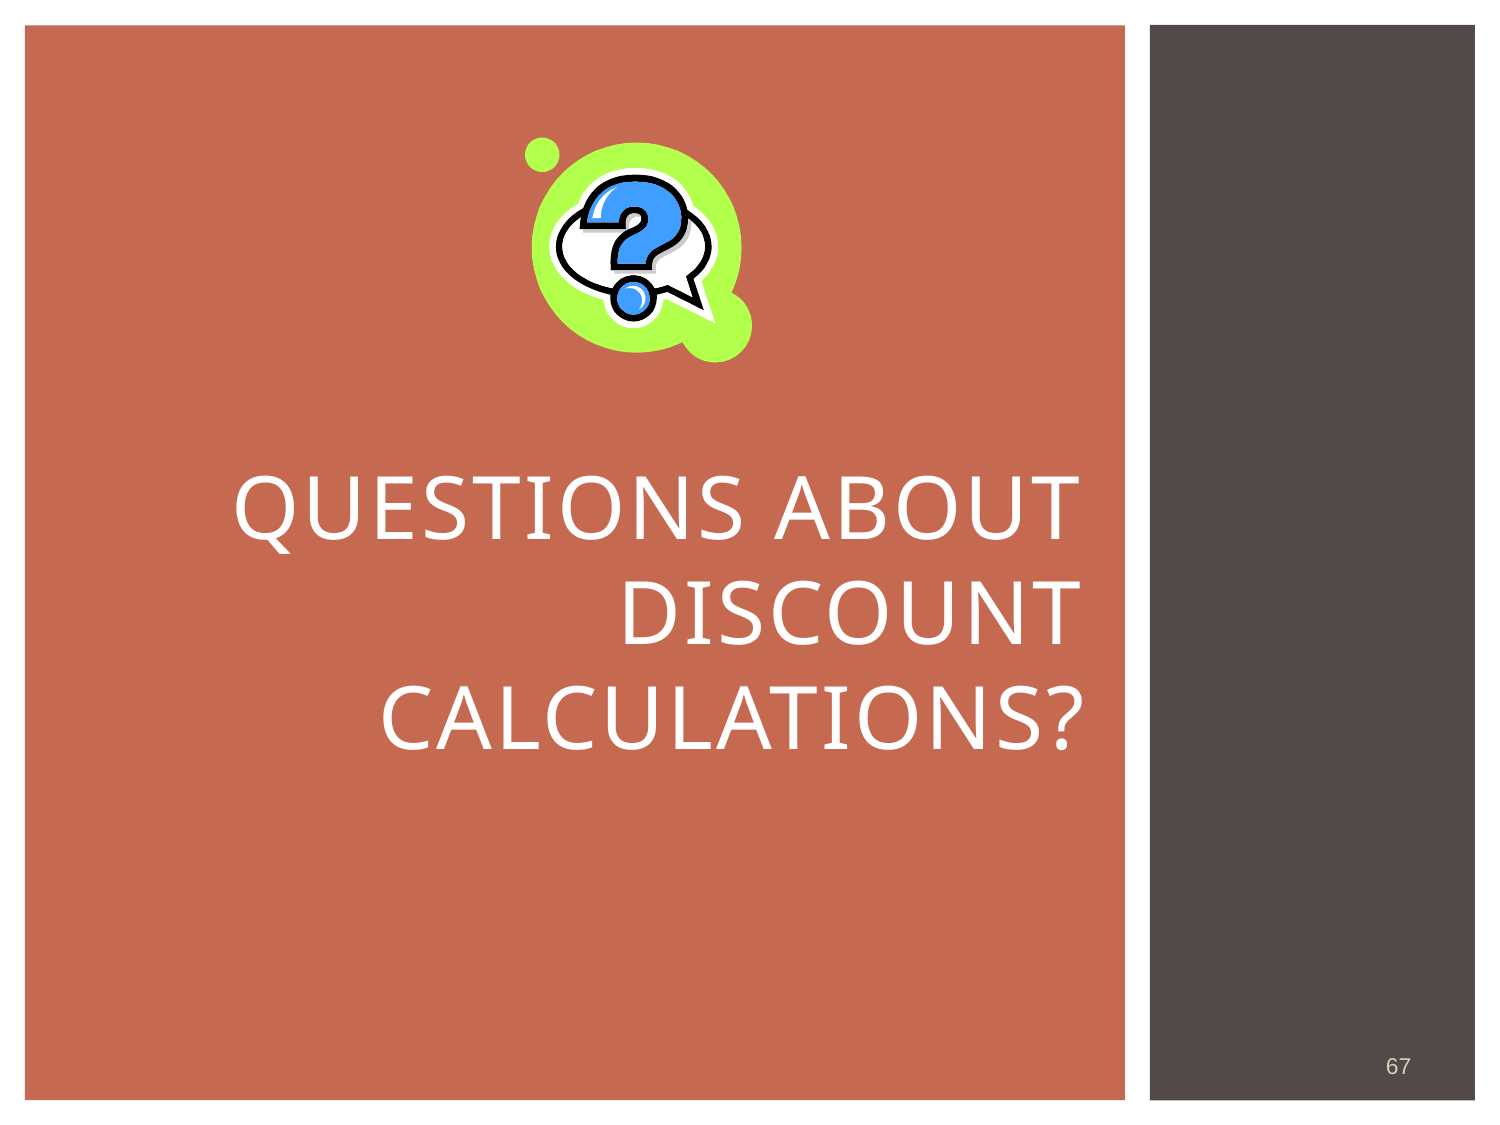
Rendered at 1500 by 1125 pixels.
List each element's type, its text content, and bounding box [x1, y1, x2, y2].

title Questions about discount calculations? [62, 474, 1100, 745]
picture [524, 137, 753, 363]
slide_number 67 [1349, 1041, 1448, 1089]
